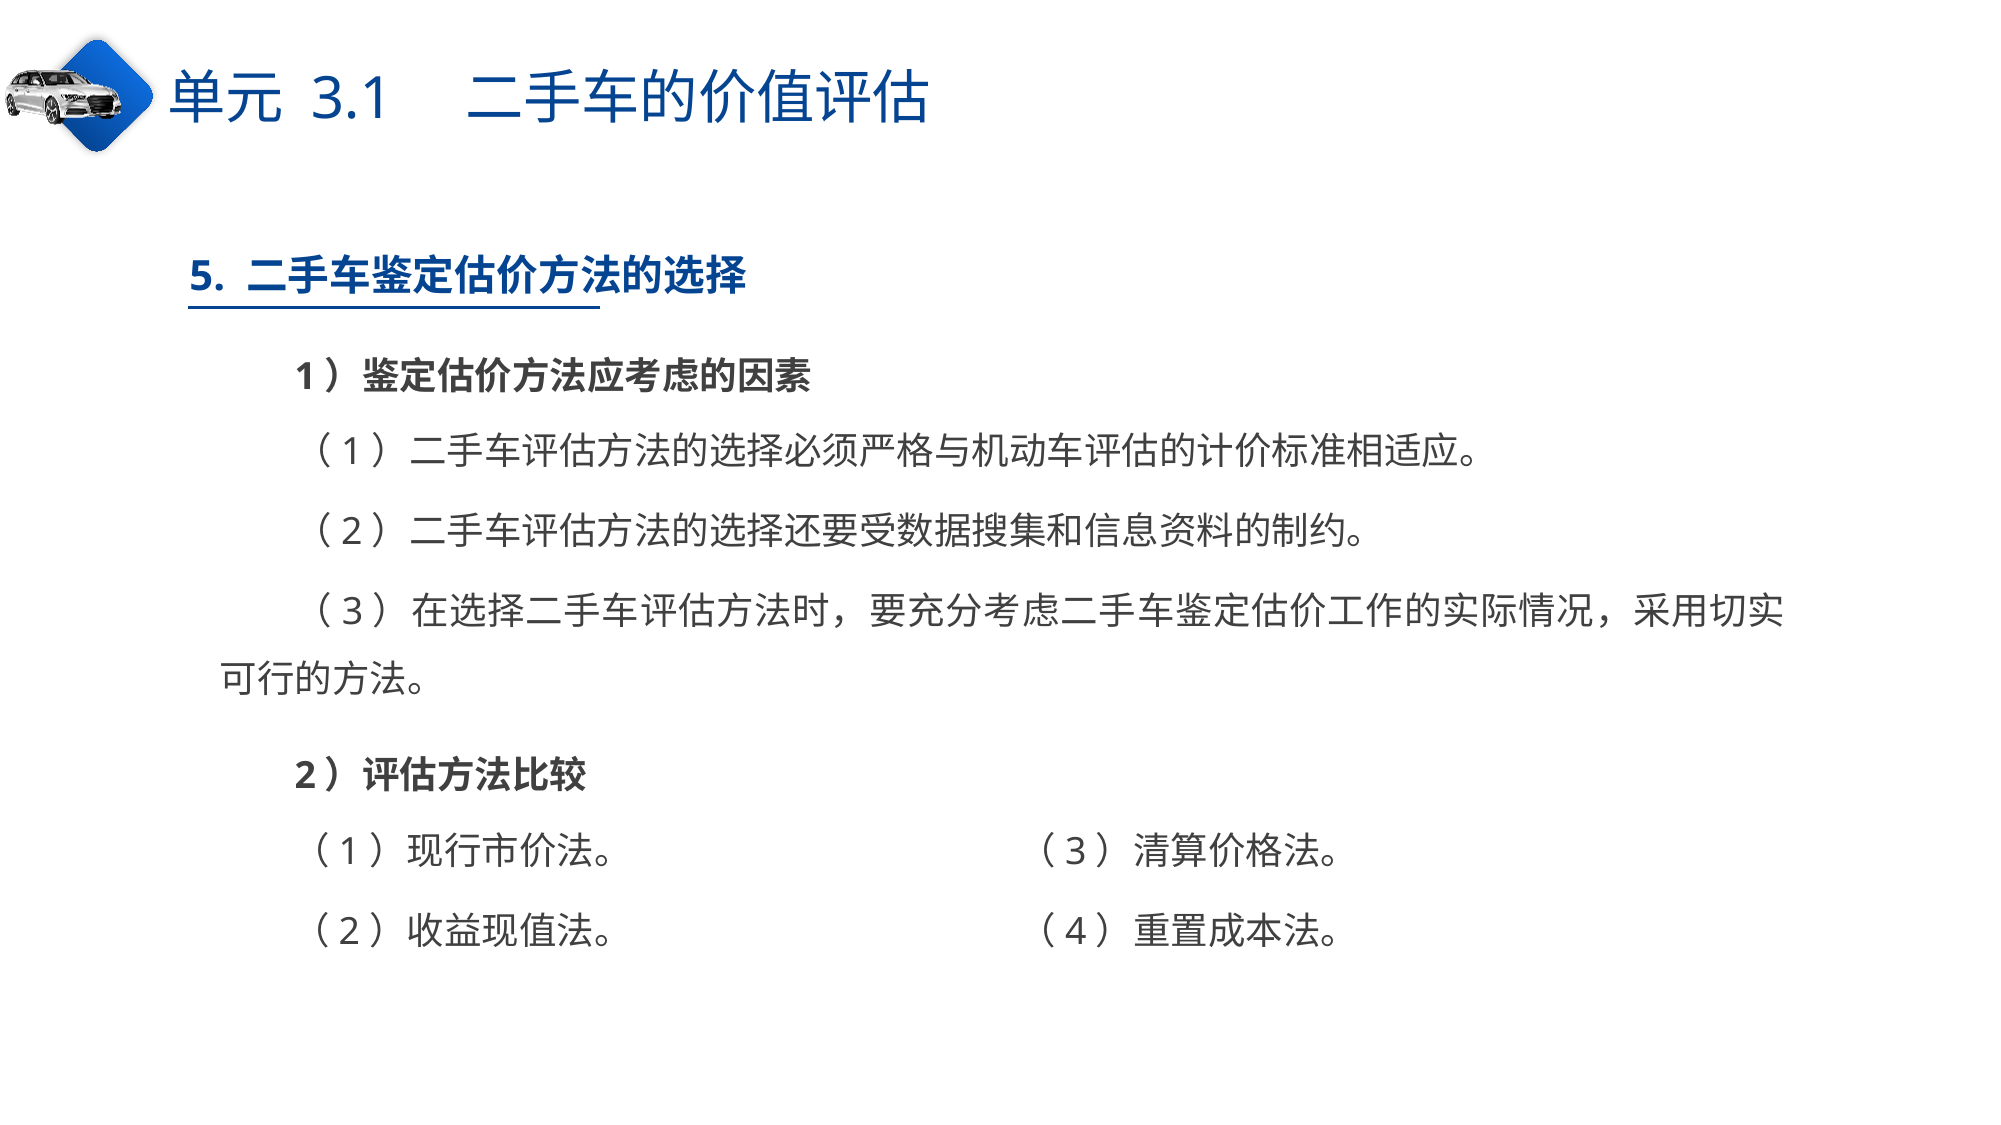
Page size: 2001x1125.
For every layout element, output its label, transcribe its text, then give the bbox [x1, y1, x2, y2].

text_box （1）二手车评估方法的选择必须严格与机动车评估的计价标准相适应。 （2）二手车评估方法的选择还要受数据搜集和信息资料的制约。 （3）在选择二手车评估方法时，要充分考虑二手车鉴定估价工作的实际情况，采用切实可行的方法。 [204, 397, 1800, 707]
text_box 2）评估方法比较 [204, 720, 1000, 803]
text_box 单元 3.1 二手车的价值评估 [152, 52, 946, 138]
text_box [174, 241, 1330, 308]
text_box 1）鉴定估价方法应考虑的因素 [204, 322, 1000, 405]
text_box （1）现行市价法。 （2）收益现值法。 [202, 796, 849, 960]
text_box （3）清算价格法。 （4）重置成本法。 [928, 796, 1575, 960]
picture [0, 31, 125, 157]
